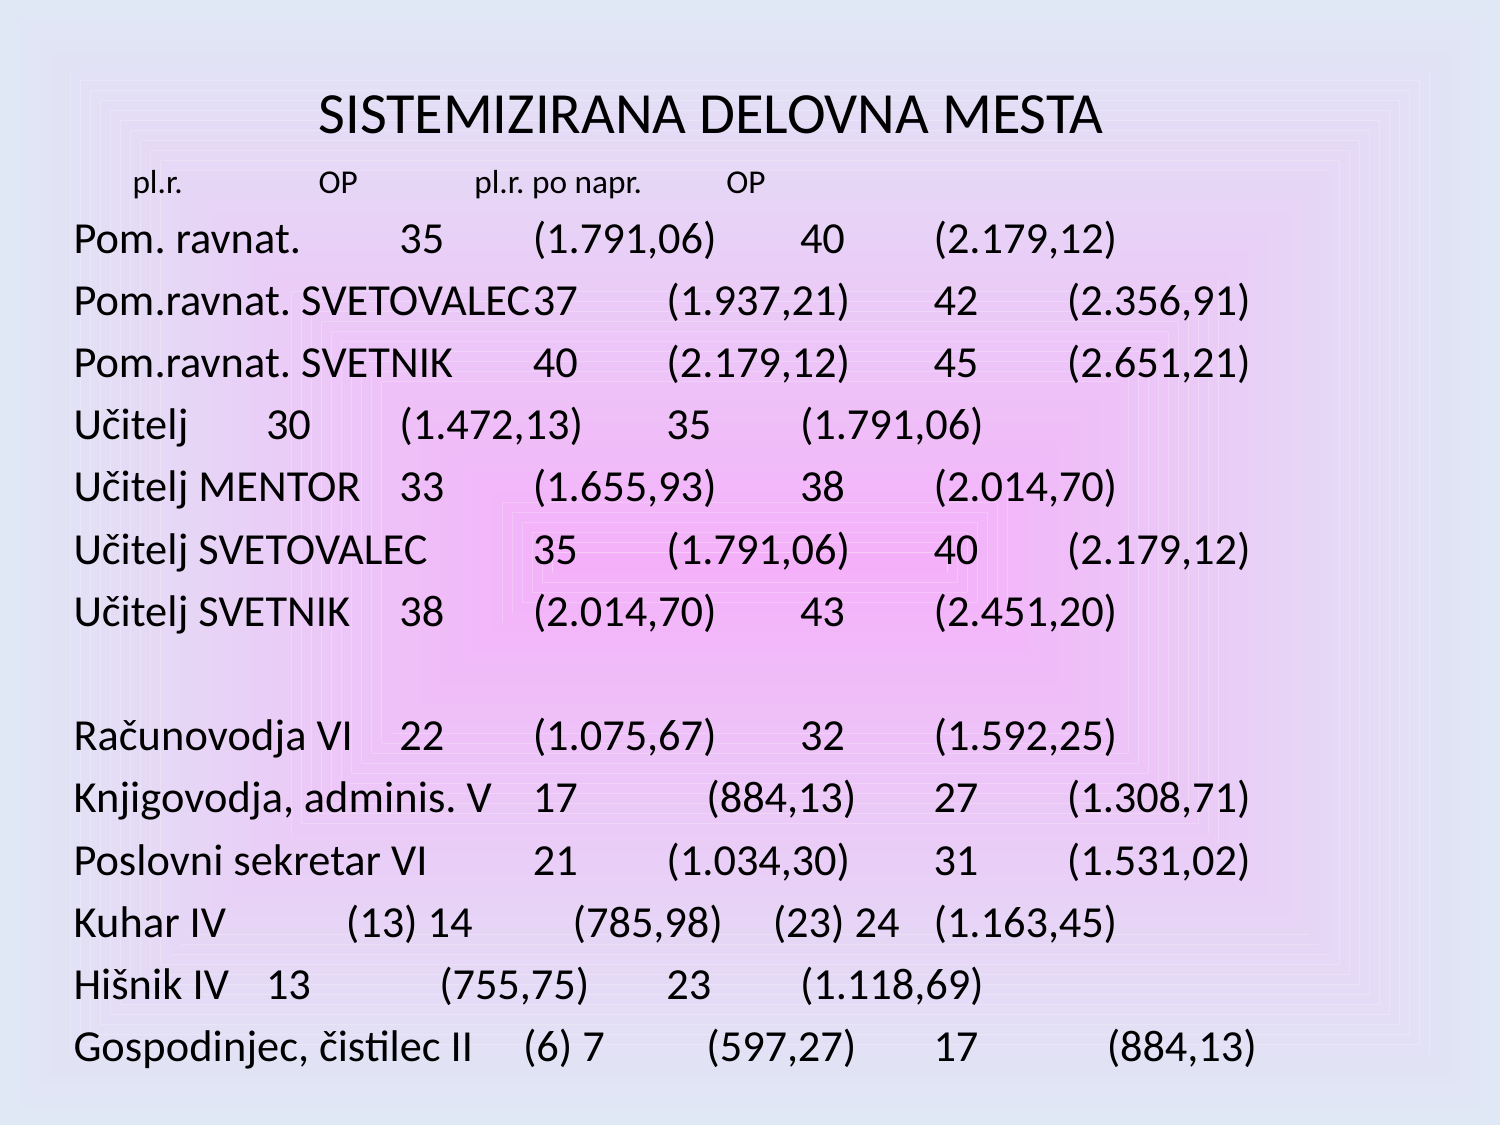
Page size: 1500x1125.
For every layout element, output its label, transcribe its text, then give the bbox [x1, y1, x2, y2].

title SISTEMIZIRANA DELOVNA MESTA [75, 45, 1348, 152]
list pl.r. OP pl.r. po napr. OP Pom. ravnat. 35 (1.791,06) 40 (2.179,12) Pom.ravnat. SVETOVALEC 37 (1.937,21) 42 (2.356,91) Pom.ravnat. SVETNIK 40 (2.179,12) 45 (2.651,21) Učitelj 30 (1.472,13) 35 (1.791,06) Učitelj MENTOR 33 (1.655,93) 38 (2.014,70) Učitelj SVETOVALEC 35 (1.791,06) 40 (2.179,12) Učitelj SVETNIK 38 (2.014,70) 43 (2.451,20) Računovodja VI 22 (1.075,67) 32 (1.592,25) Knjigovodja, adminis. V 17 (884,13) 27 (1.308,71) Poslovni sekretar VI 21 (1.034,30) 31 (1.531,02) Kuhar IV (13) 14 (785,98) (23) 24 (1.163,45) Hišnik IV 13 (755,75) 23 (1.118,69) Gospodinjec, čistilec II (6) 7 (597,27) 17 (884,13) [58, 152, 1425, 1079]
